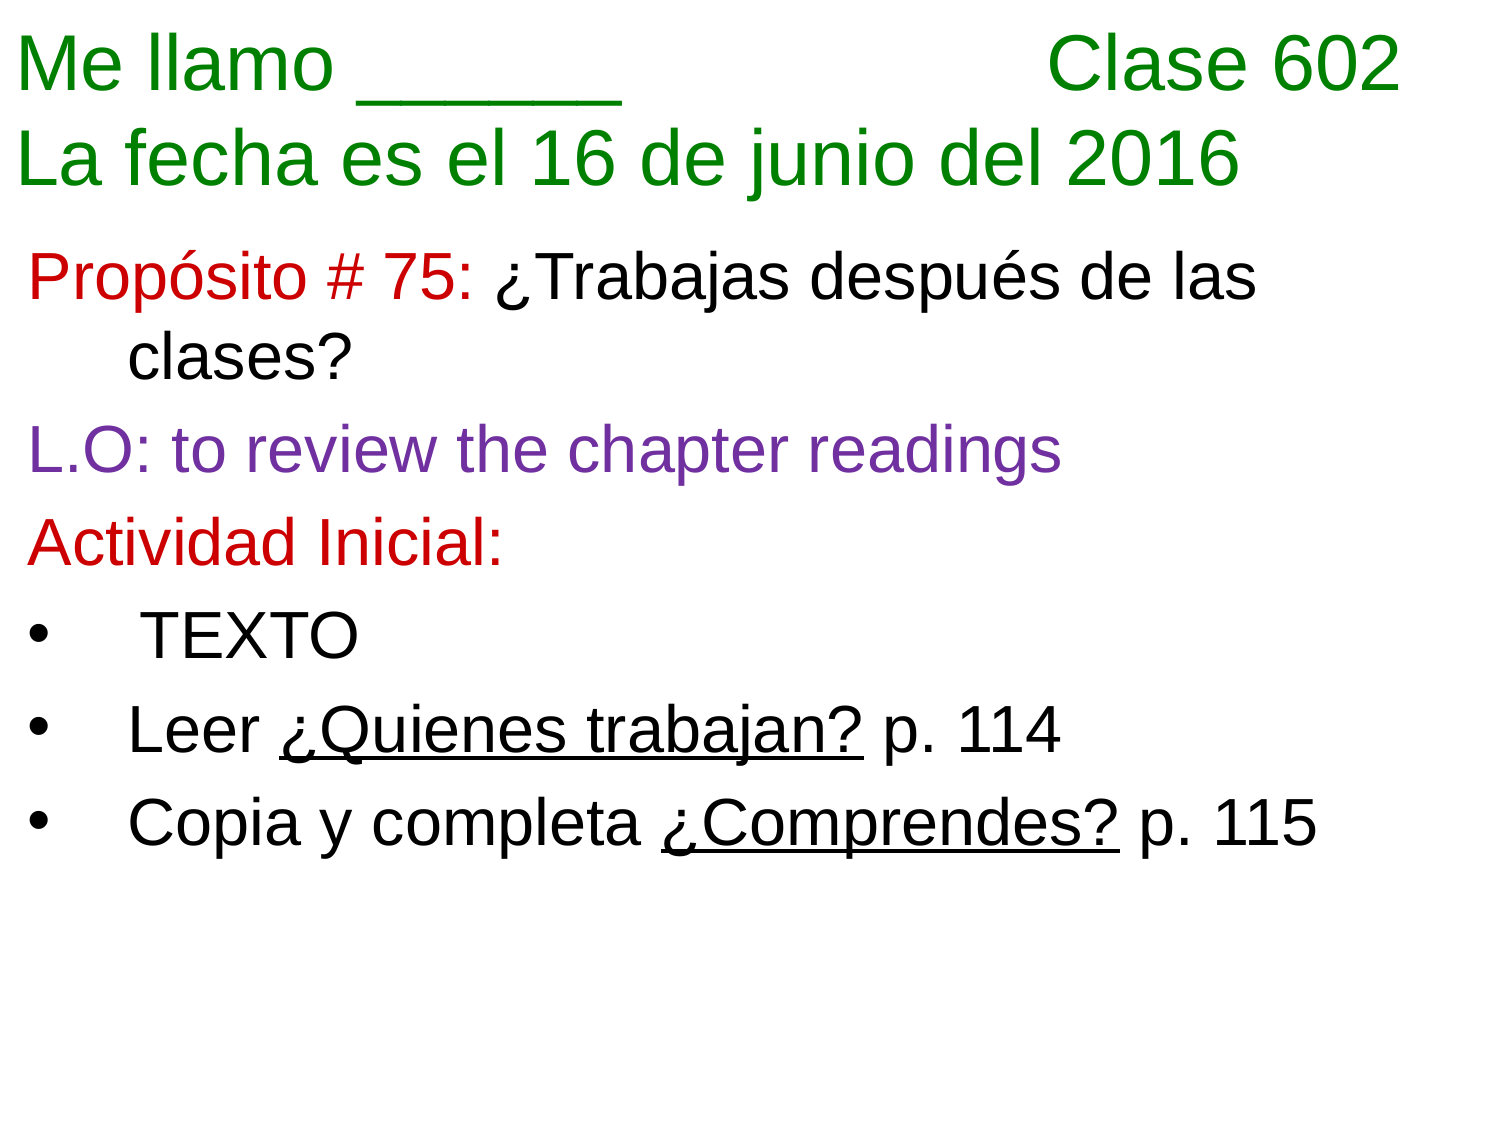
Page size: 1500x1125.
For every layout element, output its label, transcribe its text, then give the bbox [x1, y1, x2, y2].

title Me llamo ______ Clase 602 La fecha es el 16 de junio del 2016 [0, 12, 1500, 200]
list Propósito # 75: ¿Trabajas después de las clases? L.O: to review the chapter readings Actividad Inicial: TEXTO Leer ¿Quienes trabajan? p. 114 Copia y completa ¿Comprendes? p. 115 [12, 224, 1463, 1088]
